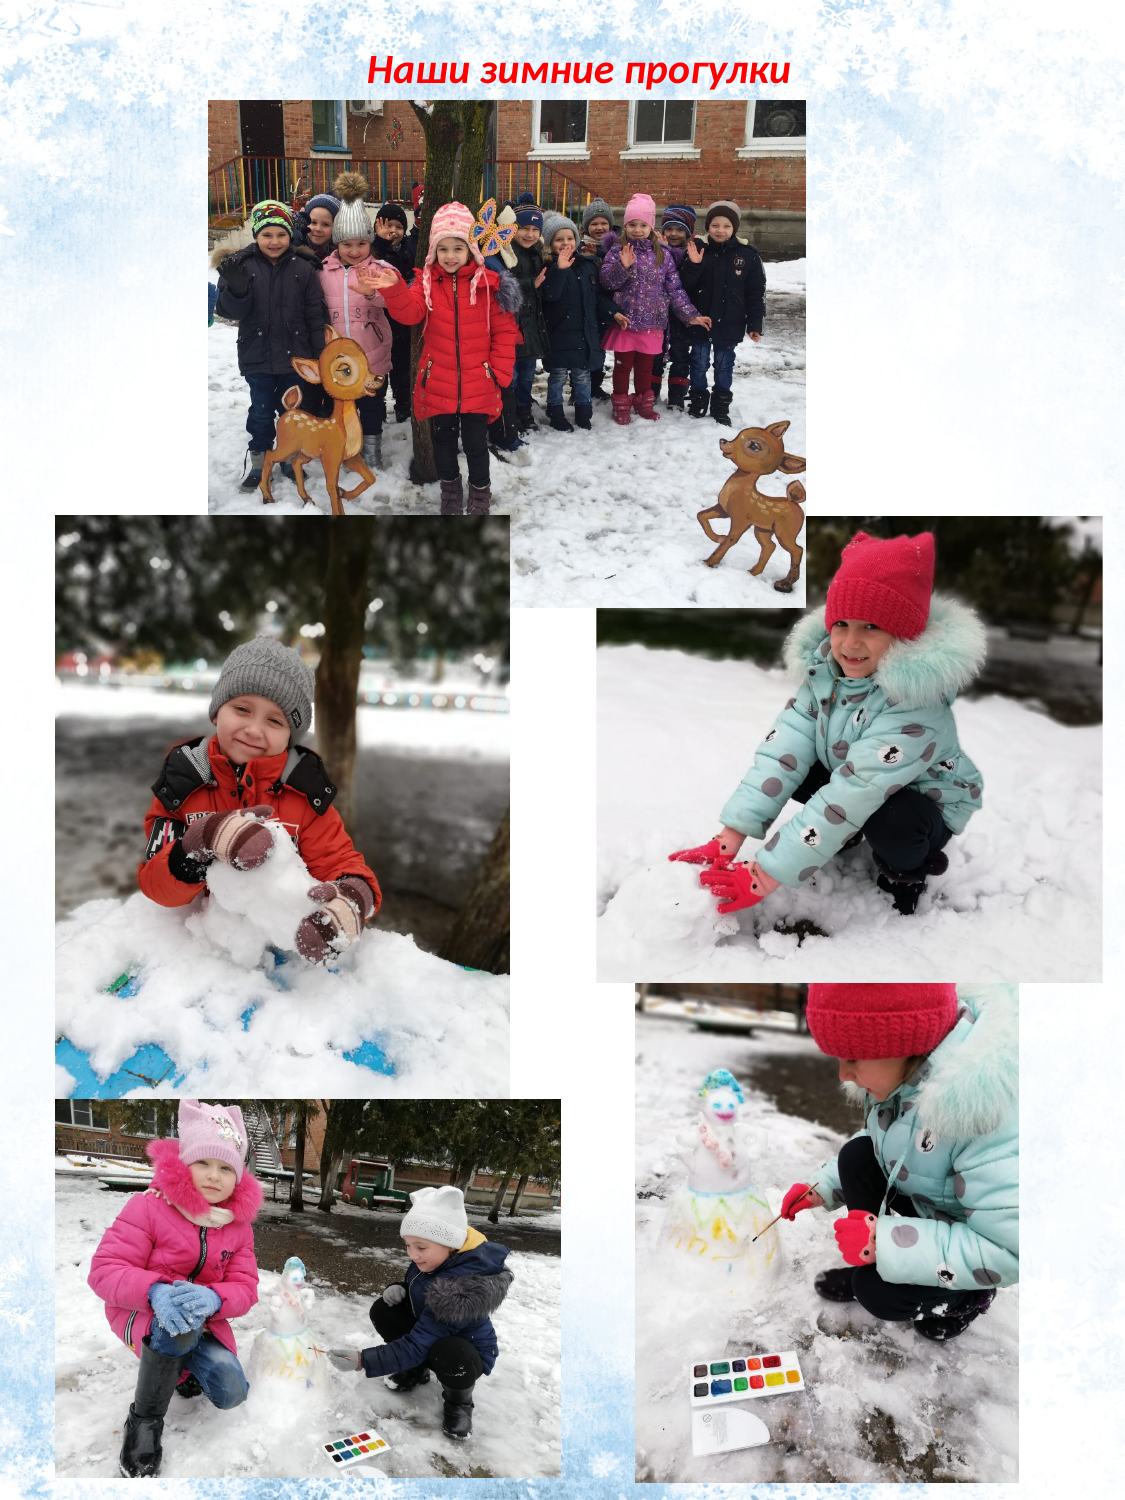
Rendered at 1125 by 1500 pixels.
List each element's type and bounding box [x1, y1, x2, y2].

text_box [55, 100, 1103, 1483]
picture [0, 0, 1125, 1500]
